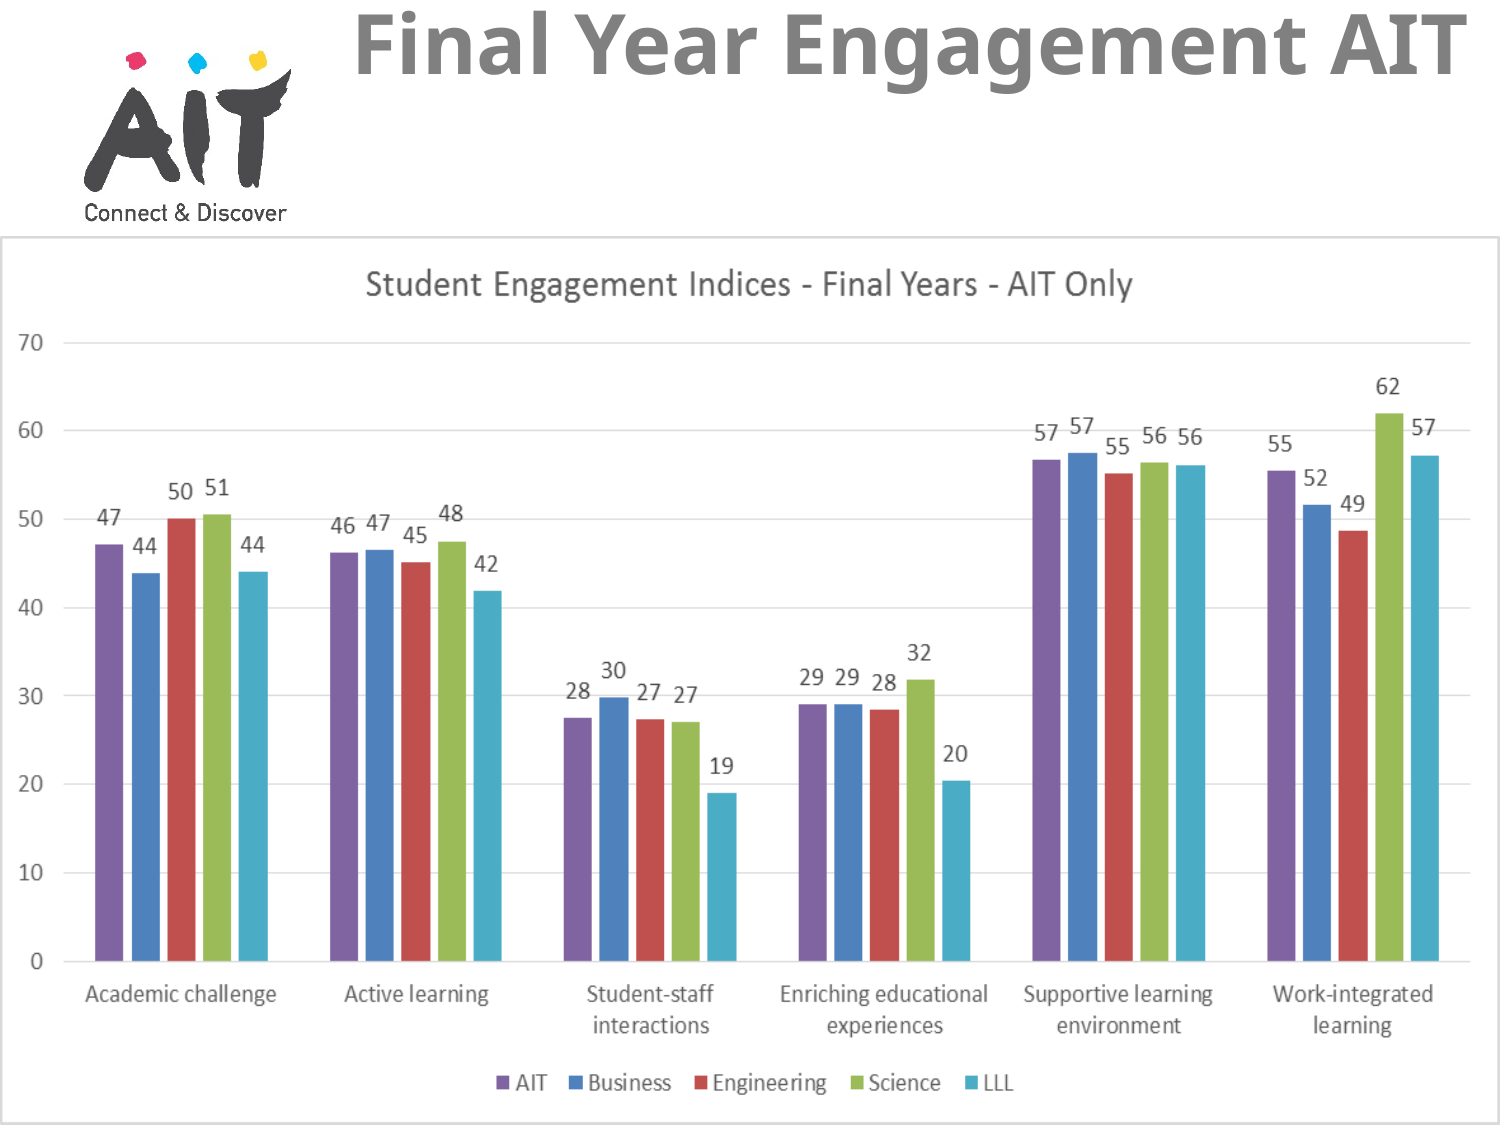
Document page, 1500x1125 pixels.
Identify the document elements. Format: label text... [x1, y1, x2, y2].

text_box Final Year Engagement AIT [153, 0, 1500, 99]
picture [64, 46, 315, 233]
picture [0, 236, 1500, 1125]
